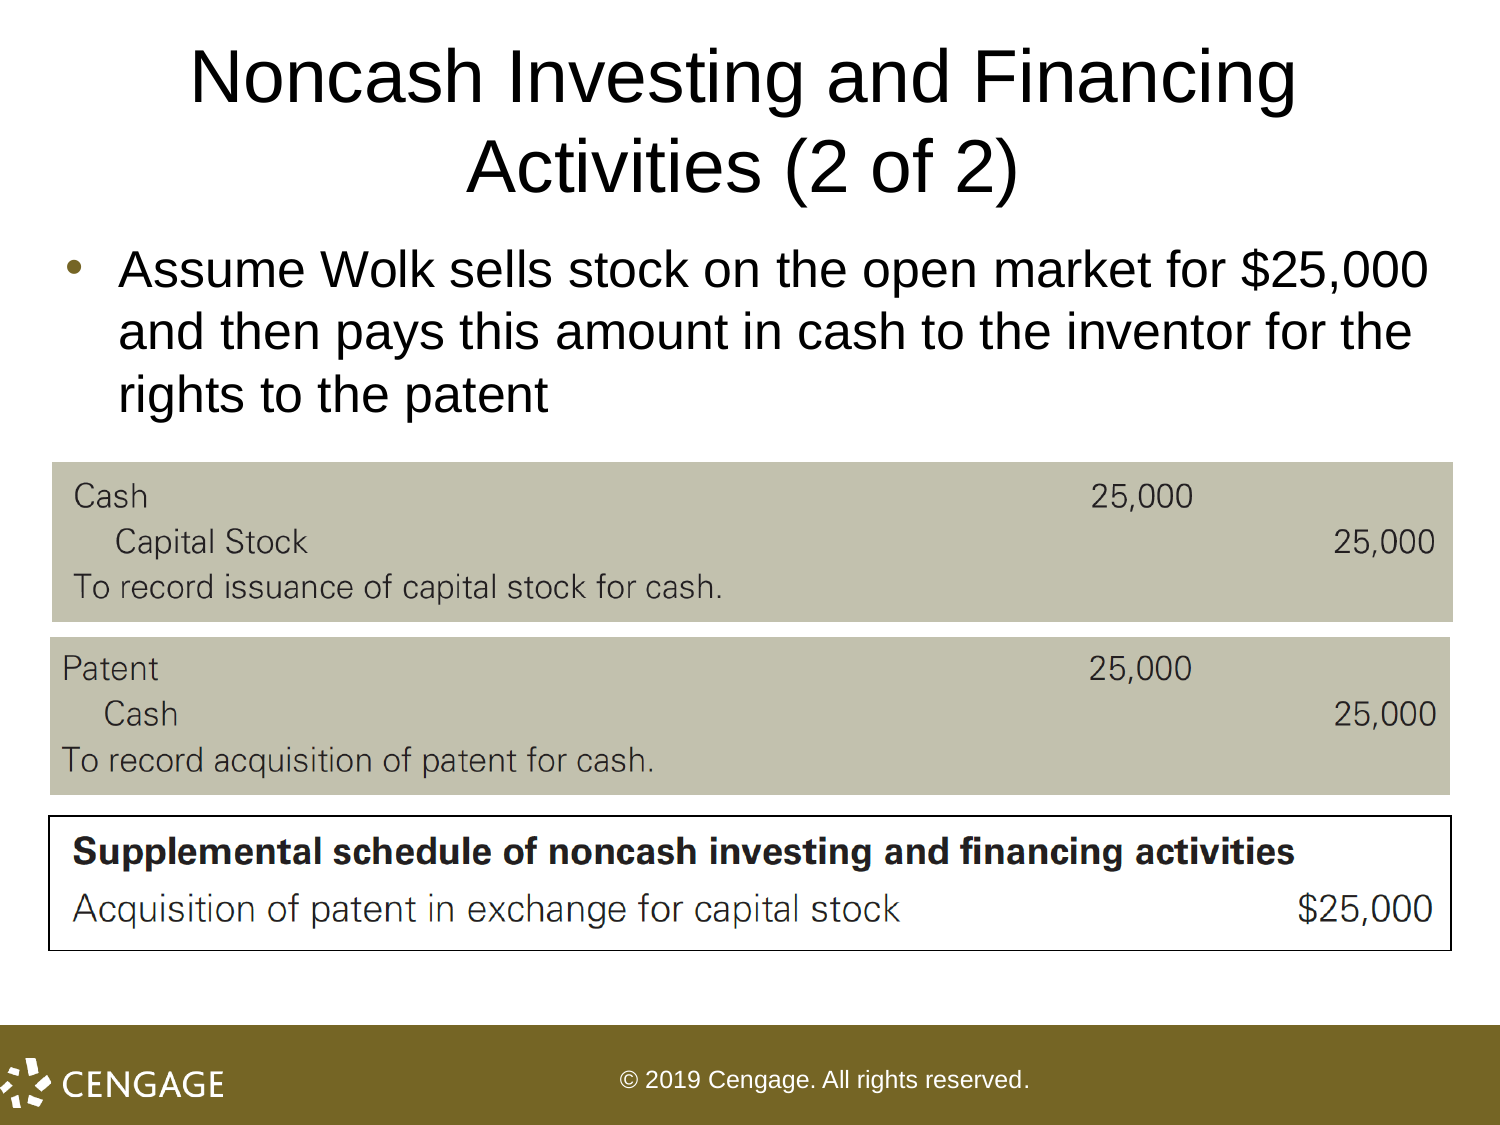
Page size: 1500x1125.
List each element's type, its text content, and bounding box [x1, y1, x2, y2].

list Assume Wolk sells stock on the open market for $25,000 and then pays this amount in cash to the inventor for the rights to the patent [49, 227, 1460, 432]
picture [52, 462, 1454, 622]
picture [0, 1058, 223, 1108]
picture [49, 637, 1451, 795]
title Noncash Investing and Financing Activities (2 of 2) [19, 34, 1469, 200]
picture [49, 816, 1451, 950]
